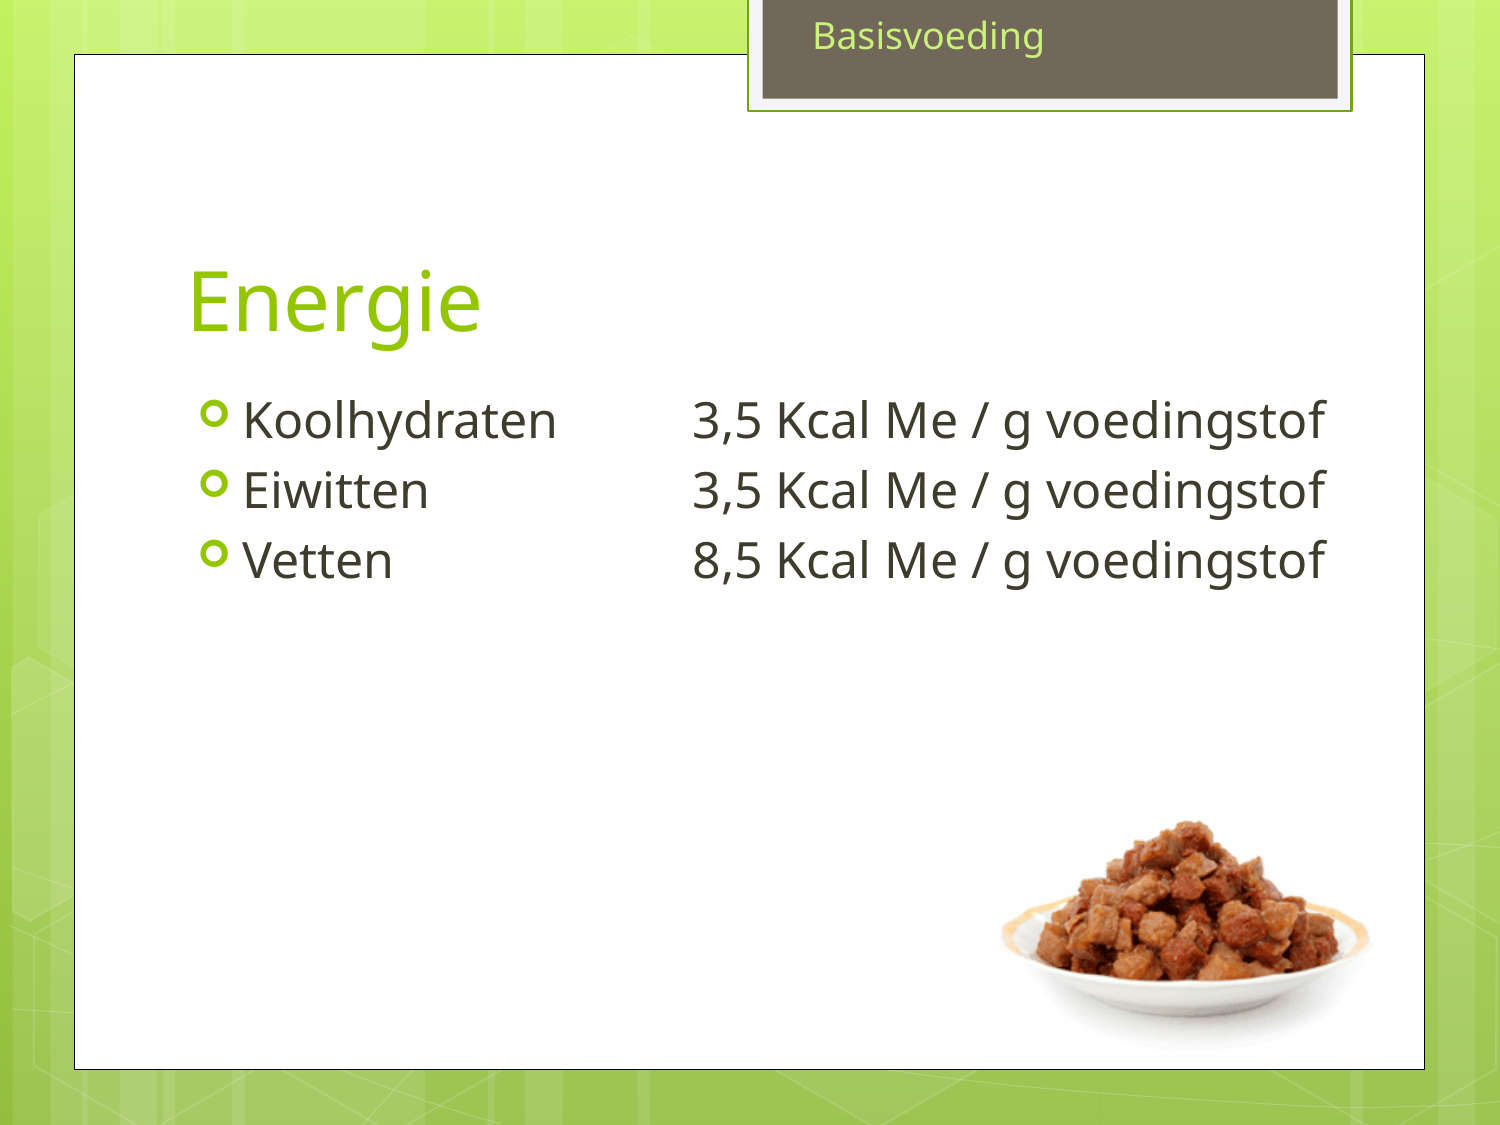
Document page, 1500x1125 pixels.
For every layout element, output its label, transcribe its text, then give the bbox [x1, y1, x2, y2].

picture [974, 810, 1377, 1055]
title Energie [171, 168, 1324, 357]
text_box Basisvoeding [797, 4, 1223, 65]
list Koolhydraten 3,5 Kcal Me / g voedingstof Eiwitten 3,5 Kcal Me / g voedingstof Vetten 8,5 Kcal Me / g voedingstof [171, 381, 1400, 1000]
